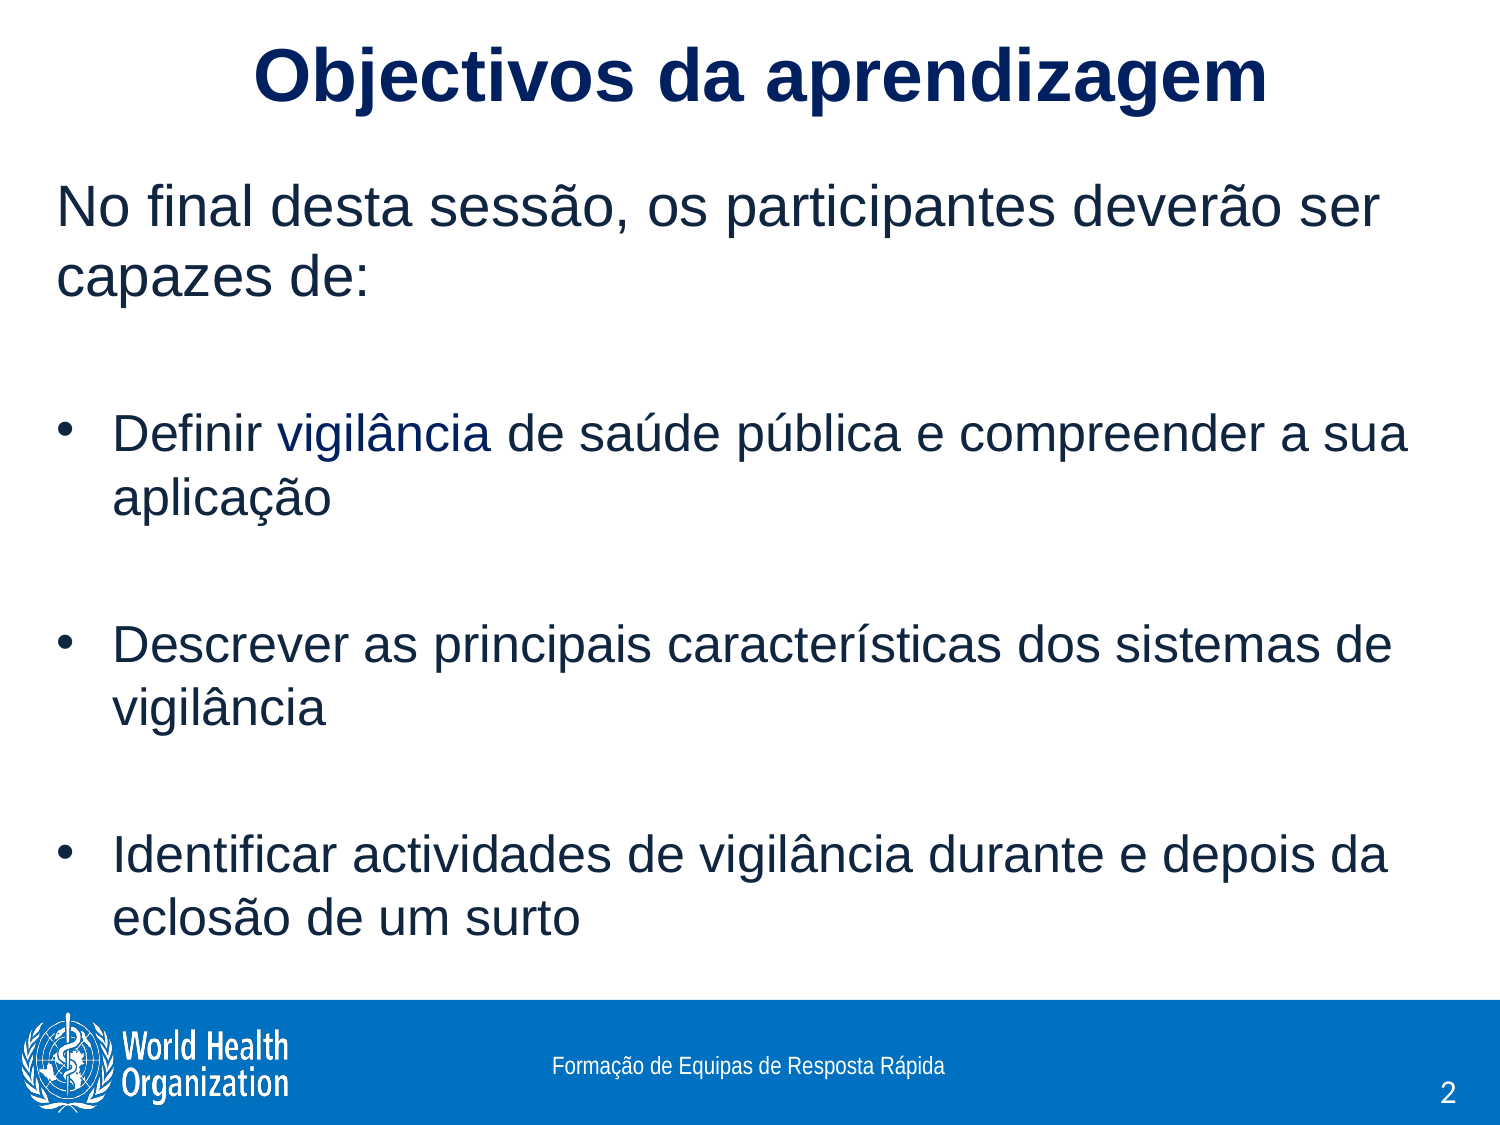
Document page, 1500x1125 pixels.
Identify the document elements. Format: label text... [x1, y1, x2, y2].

title Objectivos da aprendizagem [64, 30, 1459, 112]
picture [21, 1012, 288, 1113]
list No final desta sessão, os participantes deverão ser capazes de: Definir vigilância de saúde pública e compreender a sua aplicação Descrever as principais características dos sistemas de vigilância Identificar actividades de vigilância durante e depois da eclosão de um surto [41, 160, 1459, 1012]
